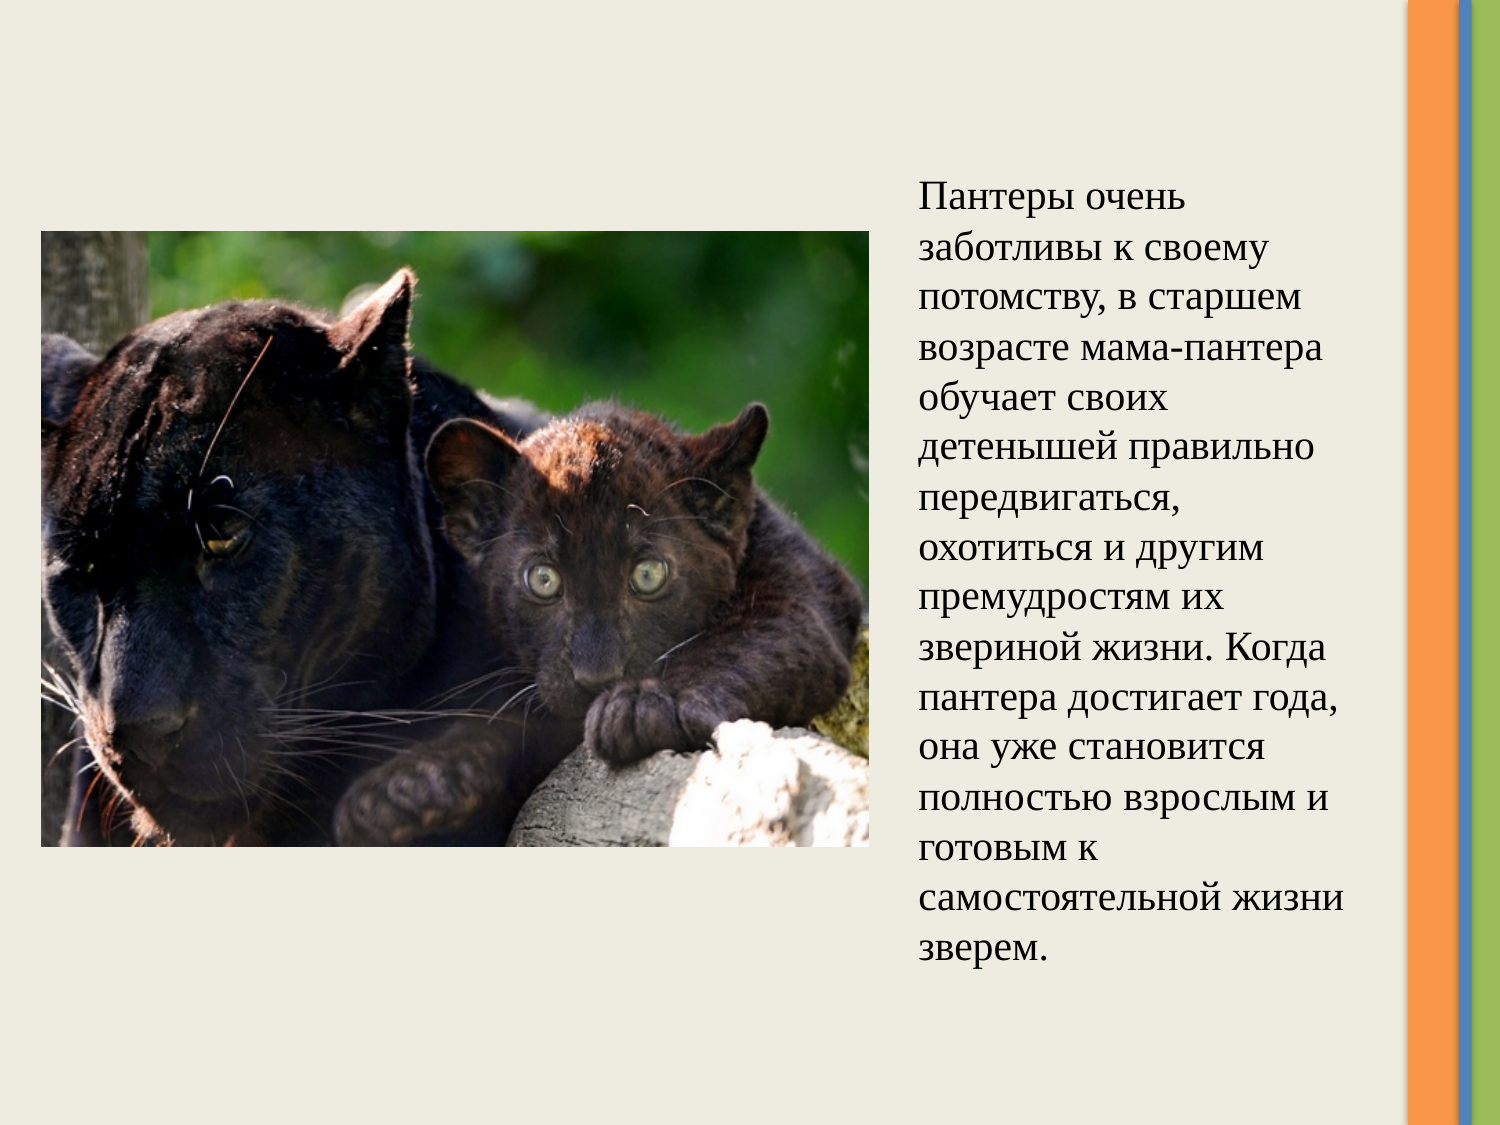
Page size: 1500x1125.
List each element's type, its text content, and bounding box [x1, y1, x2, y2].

picture [40, 231, 869, 847]
text_box Пантеры очень заботливы к своему потомству, в старшем возрасте мама-пантера обучает своих детенышей правильно передвигаться, охотиться и другим премудростям их звериной жизни. Когда пантера достигает года, она уже становится полностью взрослым и готовым к самостоятельной жизни зверем. [903, 160, 1376, 976]
